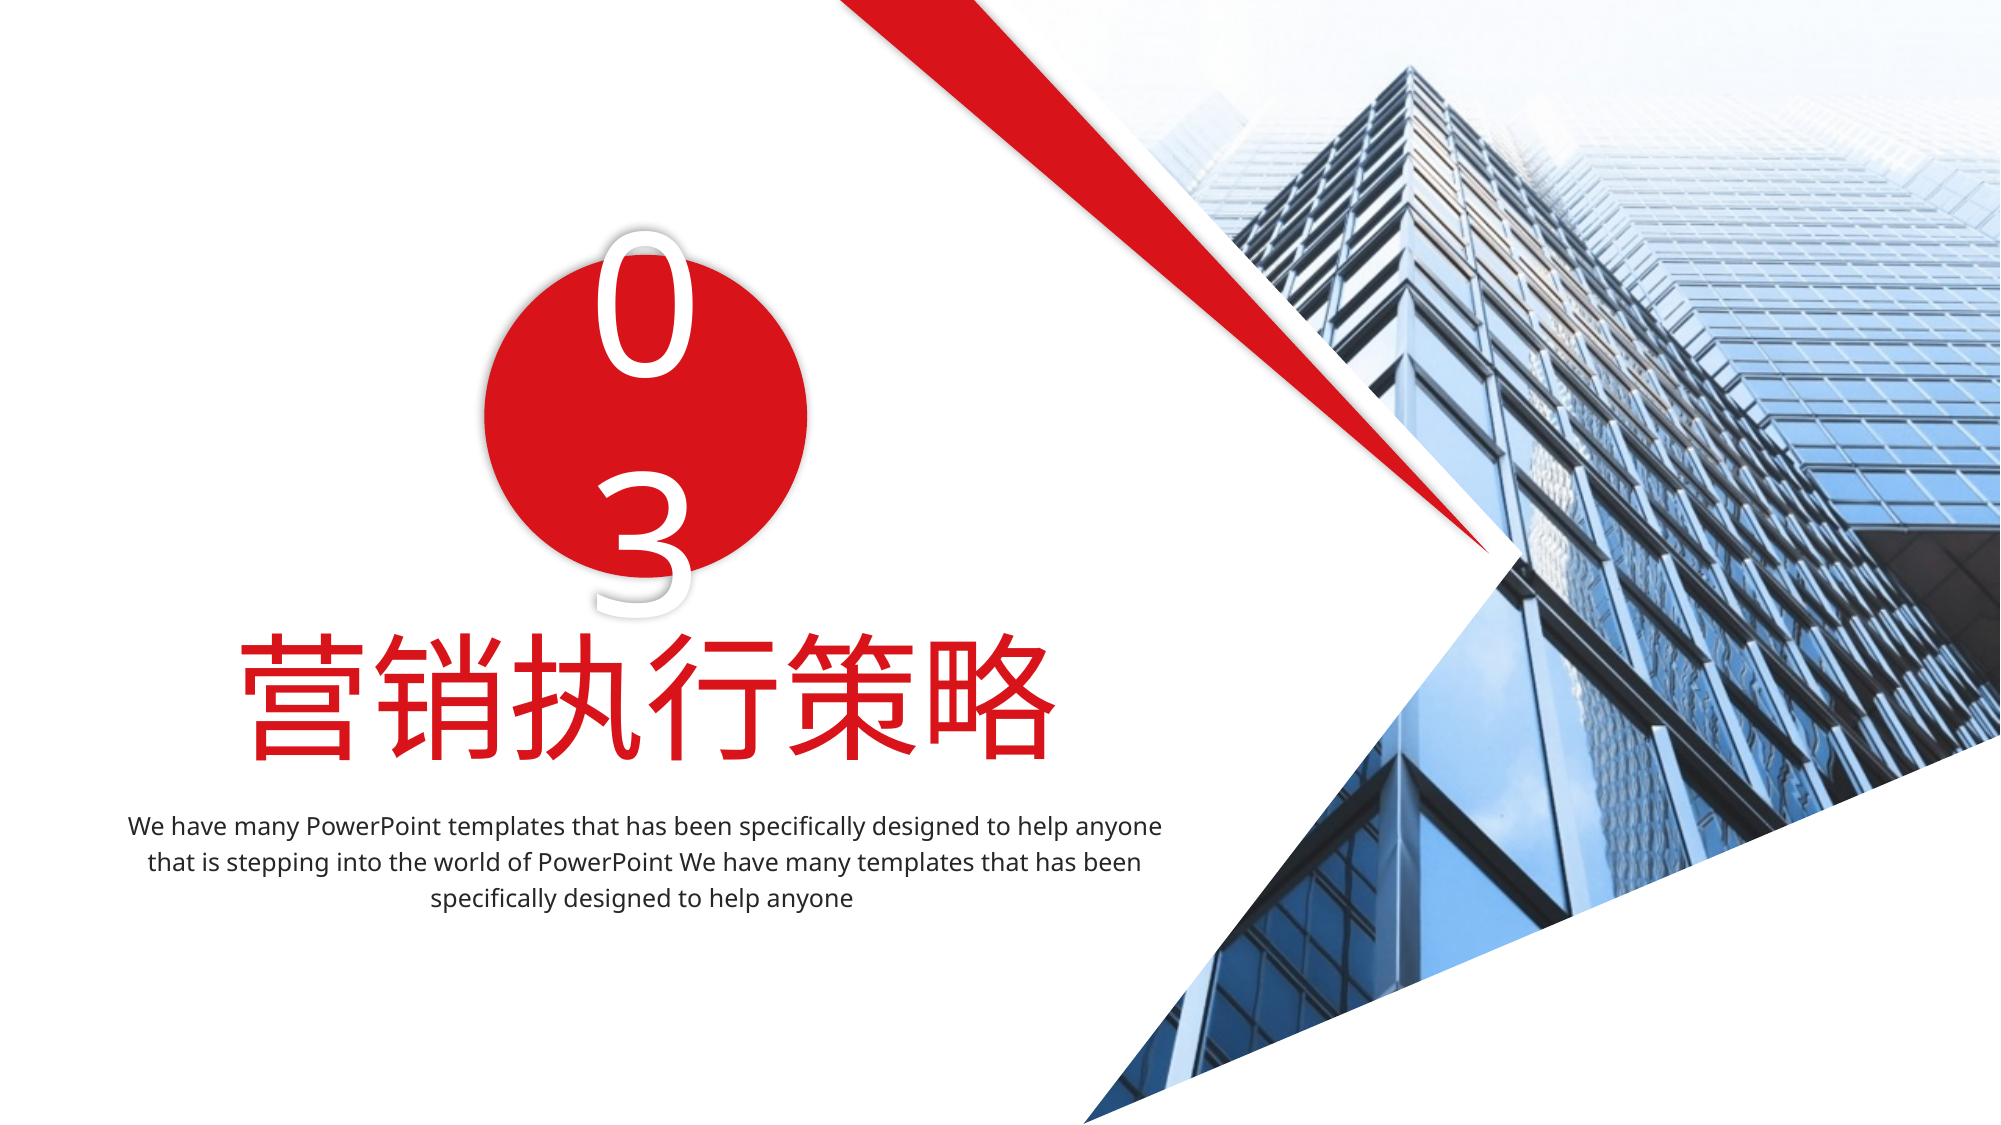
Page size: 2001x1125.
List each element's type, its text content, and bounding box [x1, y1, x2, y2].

text_box We have many PowerPoint templates that has been specifically designed to help anyone that is stepping into the world of PowerPoint We have many templates that has been specifically designed to help anyone [96, 797, 1196, 920]
text_box [1007, 0, 2000, 1124]
text_box [838, 0, 1490, 555]
text_box 营销执行策略 [218, 604, 1073, 785]
text_box 03 [483, 253, 809, 579]
